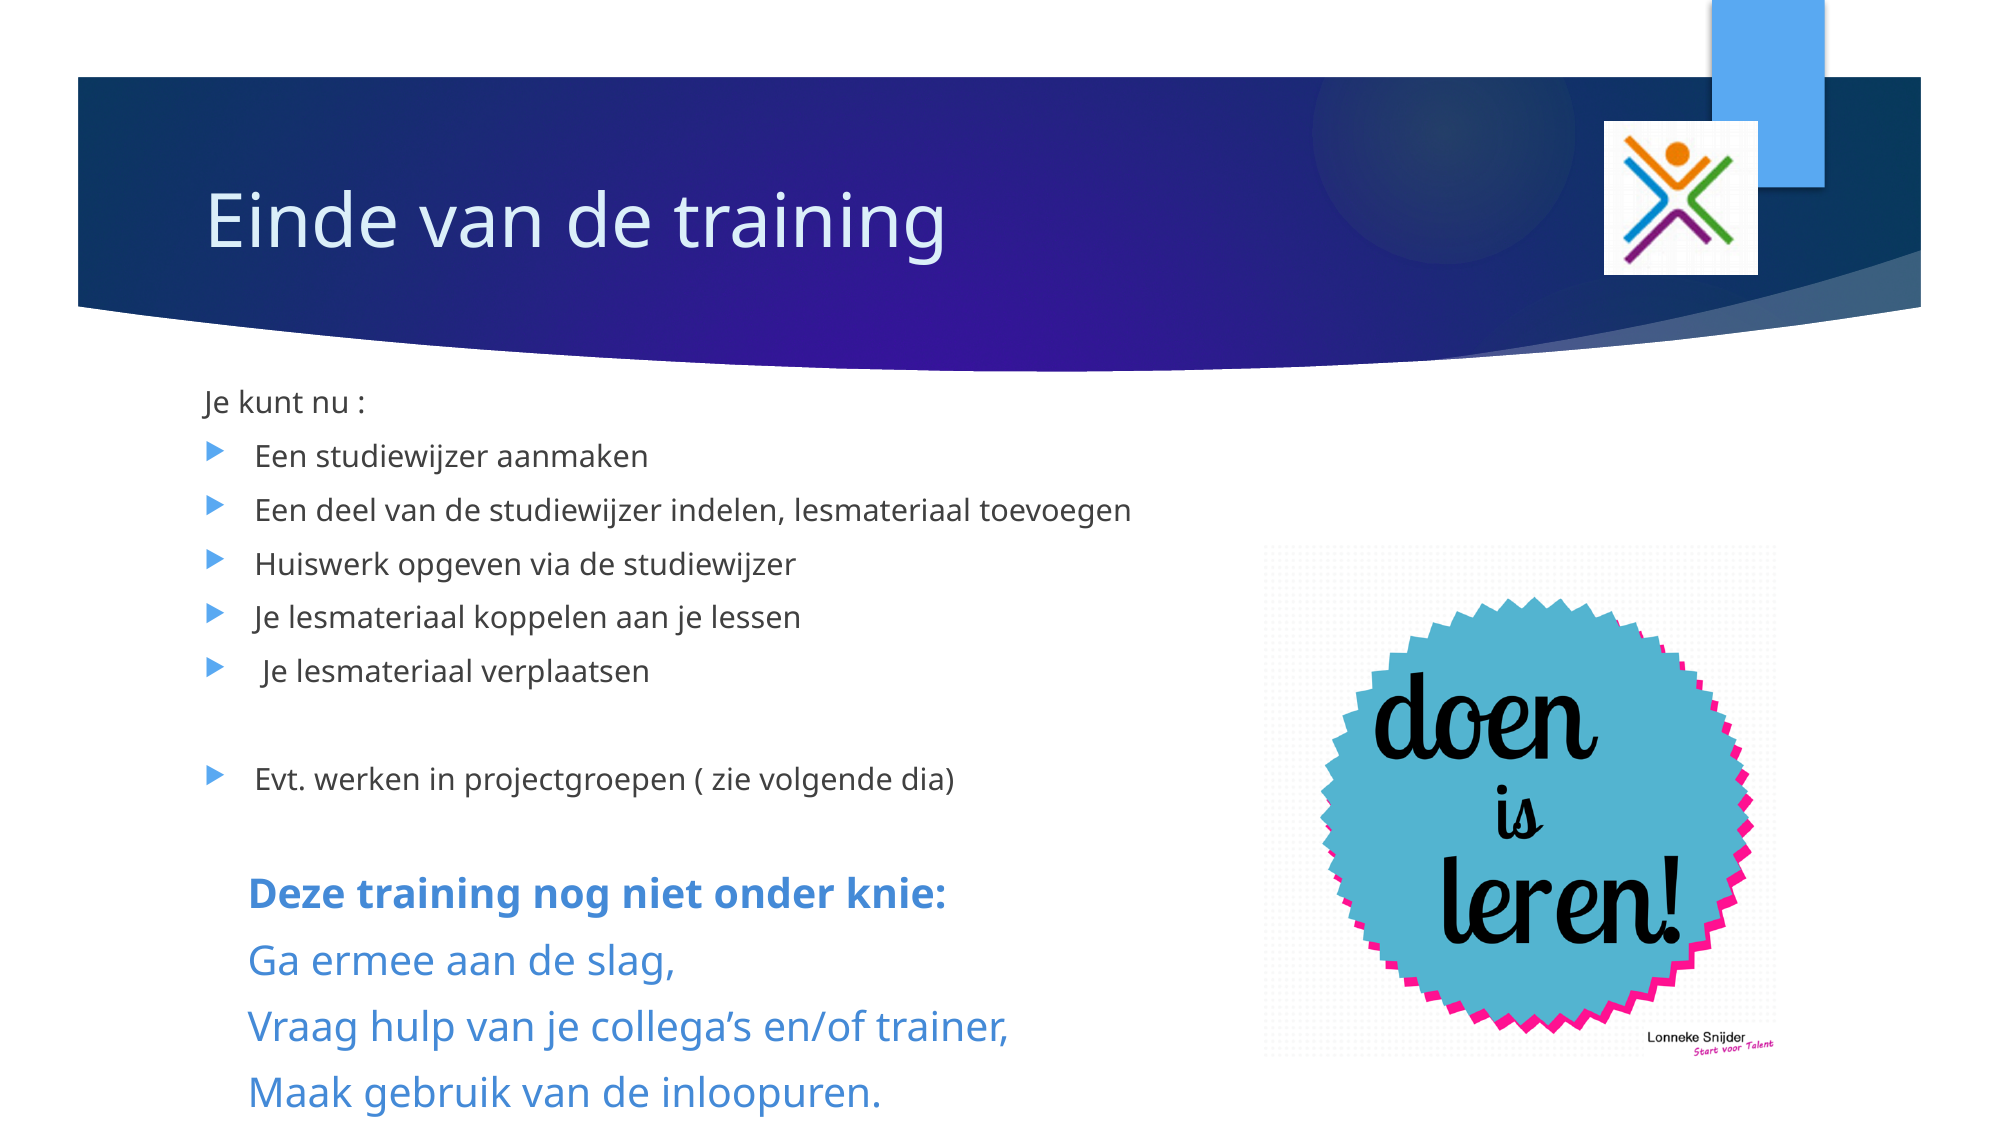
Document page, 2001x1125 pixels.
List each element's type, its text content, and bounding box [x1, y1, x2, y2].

picture [1263, 542, 1779, 1057]
list Je kunt nu : Een studiewijzer aanmaken Een deel van de studiewijzer indelen, lesmateriaal toevoegen Huiswerk opgeven via de studiewijzer Je lesmateriaal koppelen aan je lessen Je lesmateriaal verplaatsen Evt. werken in projectgroepen ( zie volgende dia) Deze training nog niet onder knie: Ga ermee aan de slag, Vraag hulp van je collega’s en/of trainer, Maak gebruik van de inloopuren. [189, 375, 1638, 1125]
picture [1604, 121, 1759, 276]
title Einde van de training [189, 159, 1598, 276]
